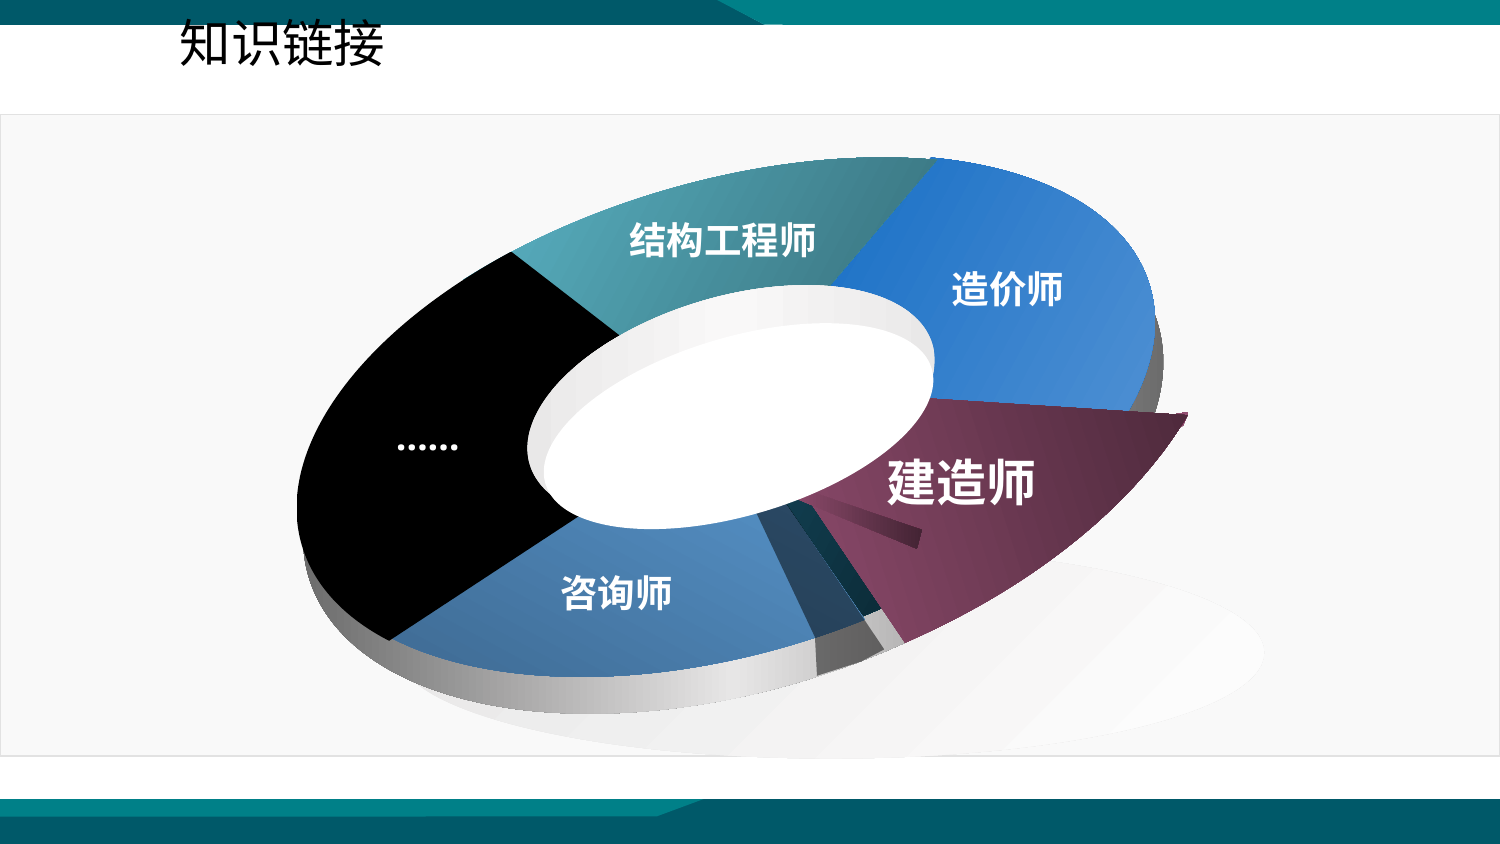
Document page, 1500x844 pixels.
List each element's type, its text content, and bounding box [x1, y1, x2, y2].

title 知识链接 [164, 10, 1500, 109]
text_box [277, 165, 1264, 759]
